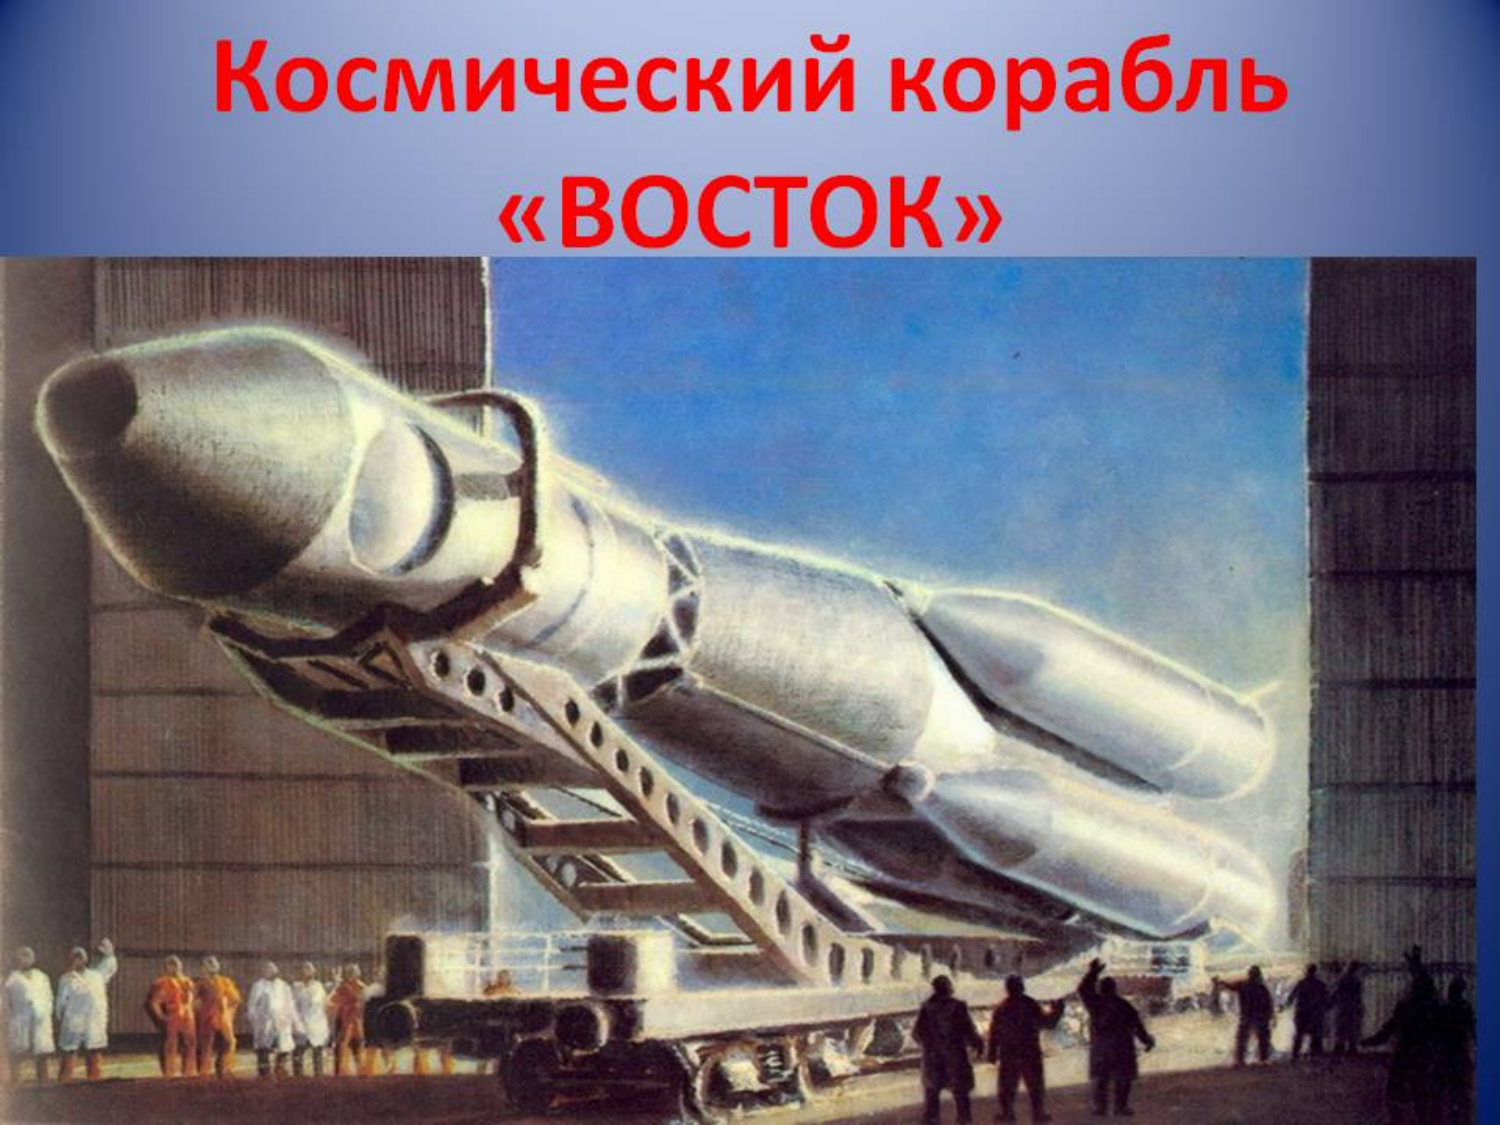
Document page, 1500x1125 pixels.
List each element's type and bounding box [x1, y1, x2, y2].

list [0, 0, 1500, 1125]
